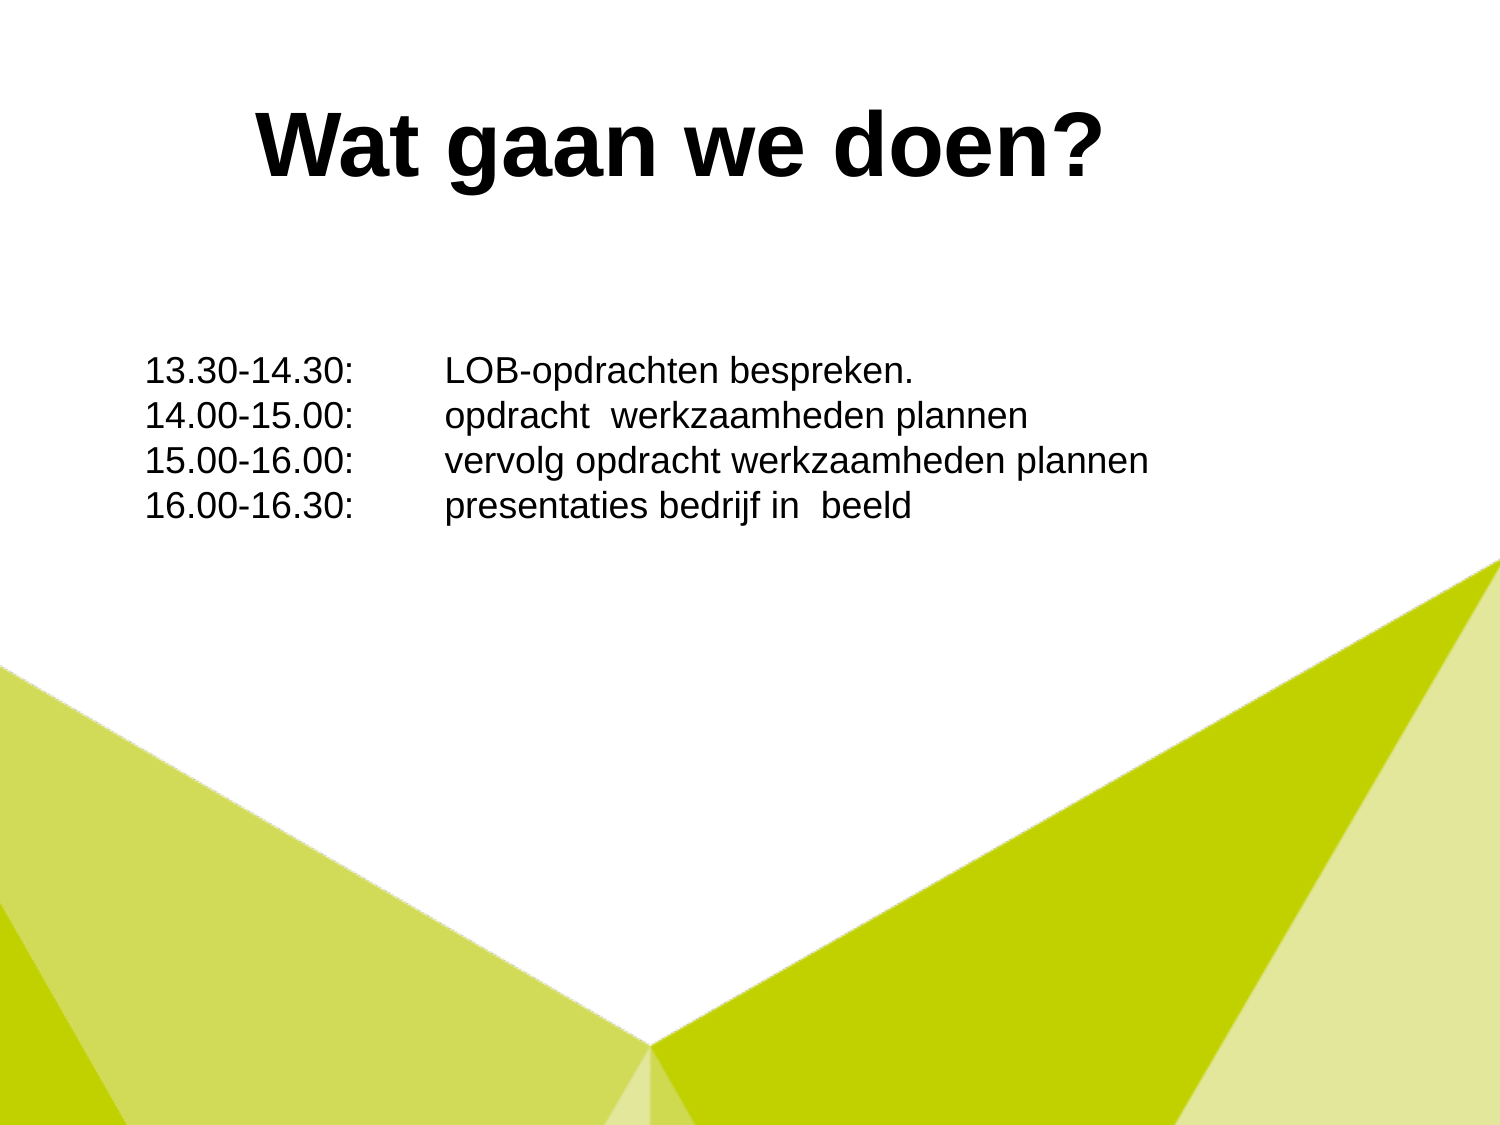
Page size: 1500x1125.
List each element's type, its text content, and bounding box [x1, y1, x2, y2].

text_box Wat gaan we doen? [65, 77, 1297, 202]
text_box 13.30-14.30: LOB-opdrachten bespreken. 14.00-15.00: opdracht werkzaamheden plannen 15.00-16.00: vervolg opdracht werkzaamheden plannen 16.00-16.30: presentaties bedrijf in beeld [129, 338, 1316, 483]
picture [0, 485, 1500, 1125]
